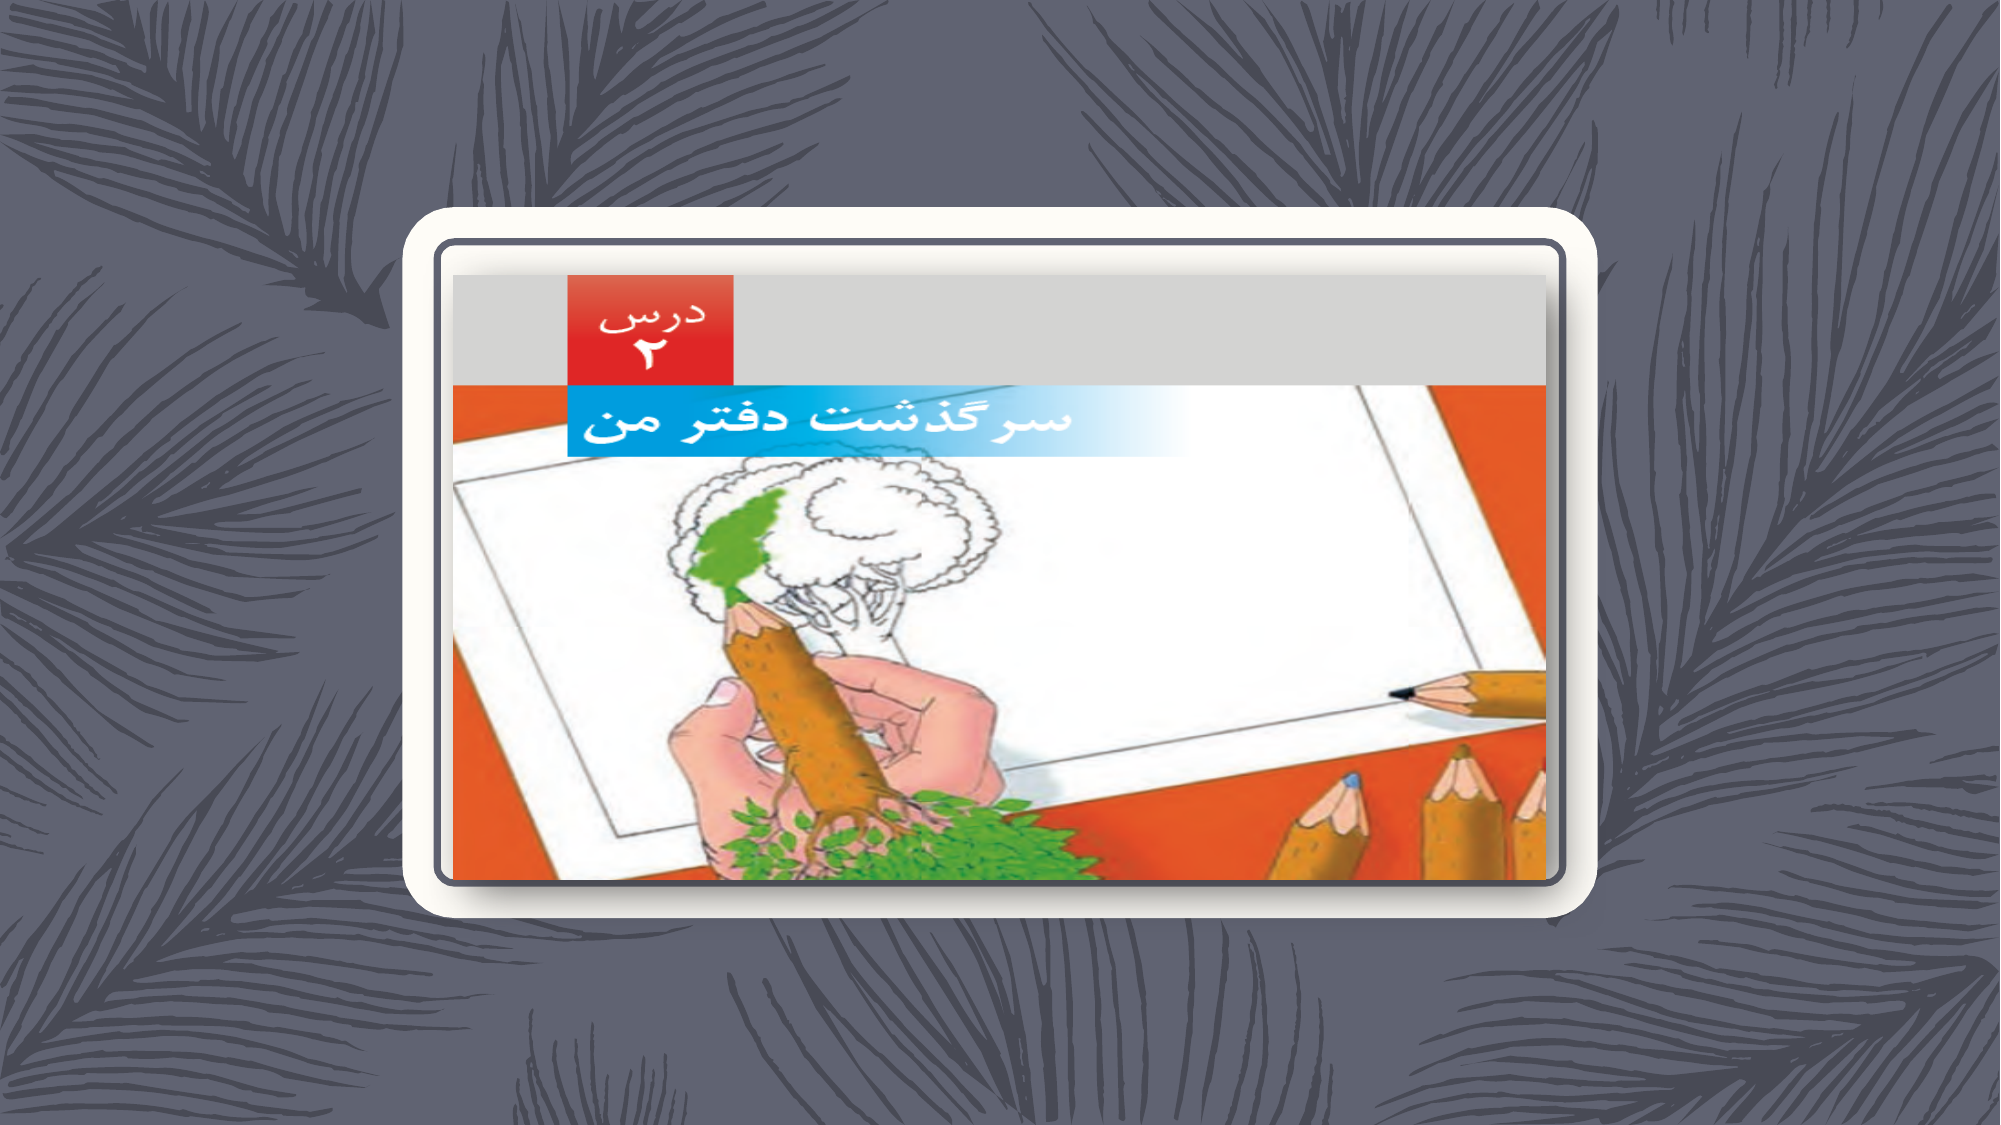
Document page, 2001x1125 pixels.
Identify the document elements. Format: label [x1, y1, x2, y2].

picture [452, 275, 1546, 880]
